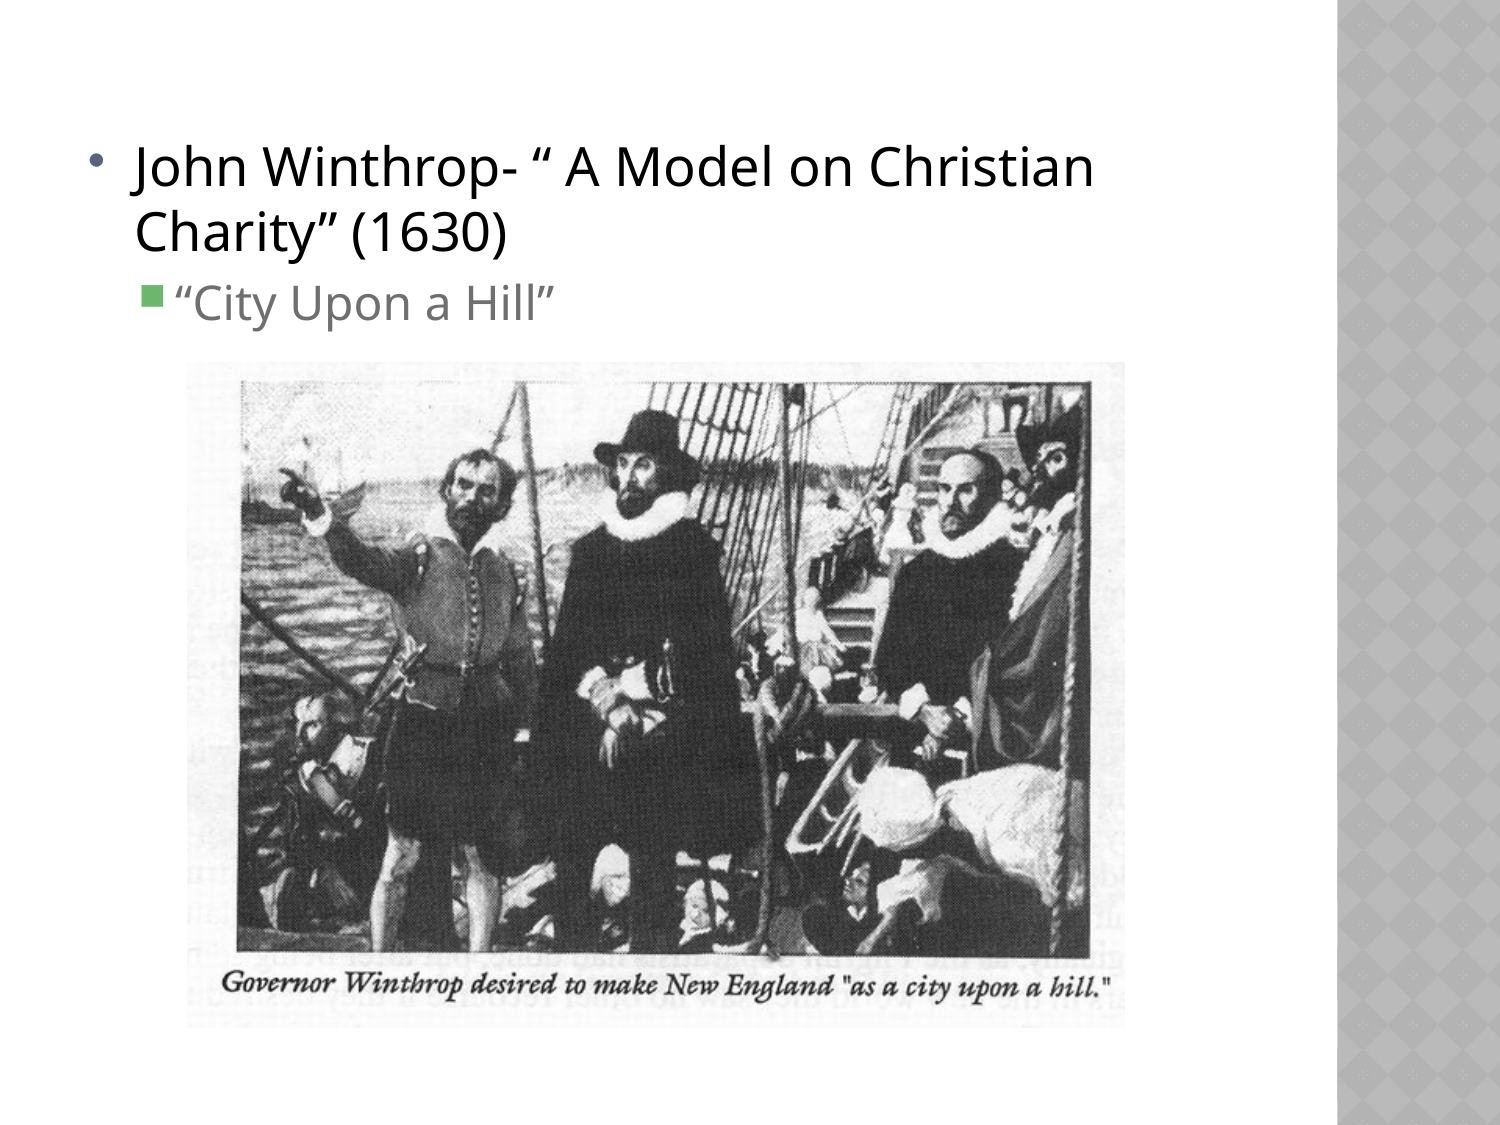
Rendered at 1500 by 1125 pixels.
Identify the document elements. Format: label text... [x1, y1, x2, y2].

picture [187, 362, 1126, 1029]
list John Winthrop- “ A Model on Christian Charity” (1630) “City Upon a Hill” [75, 125, 1263, 1059]
